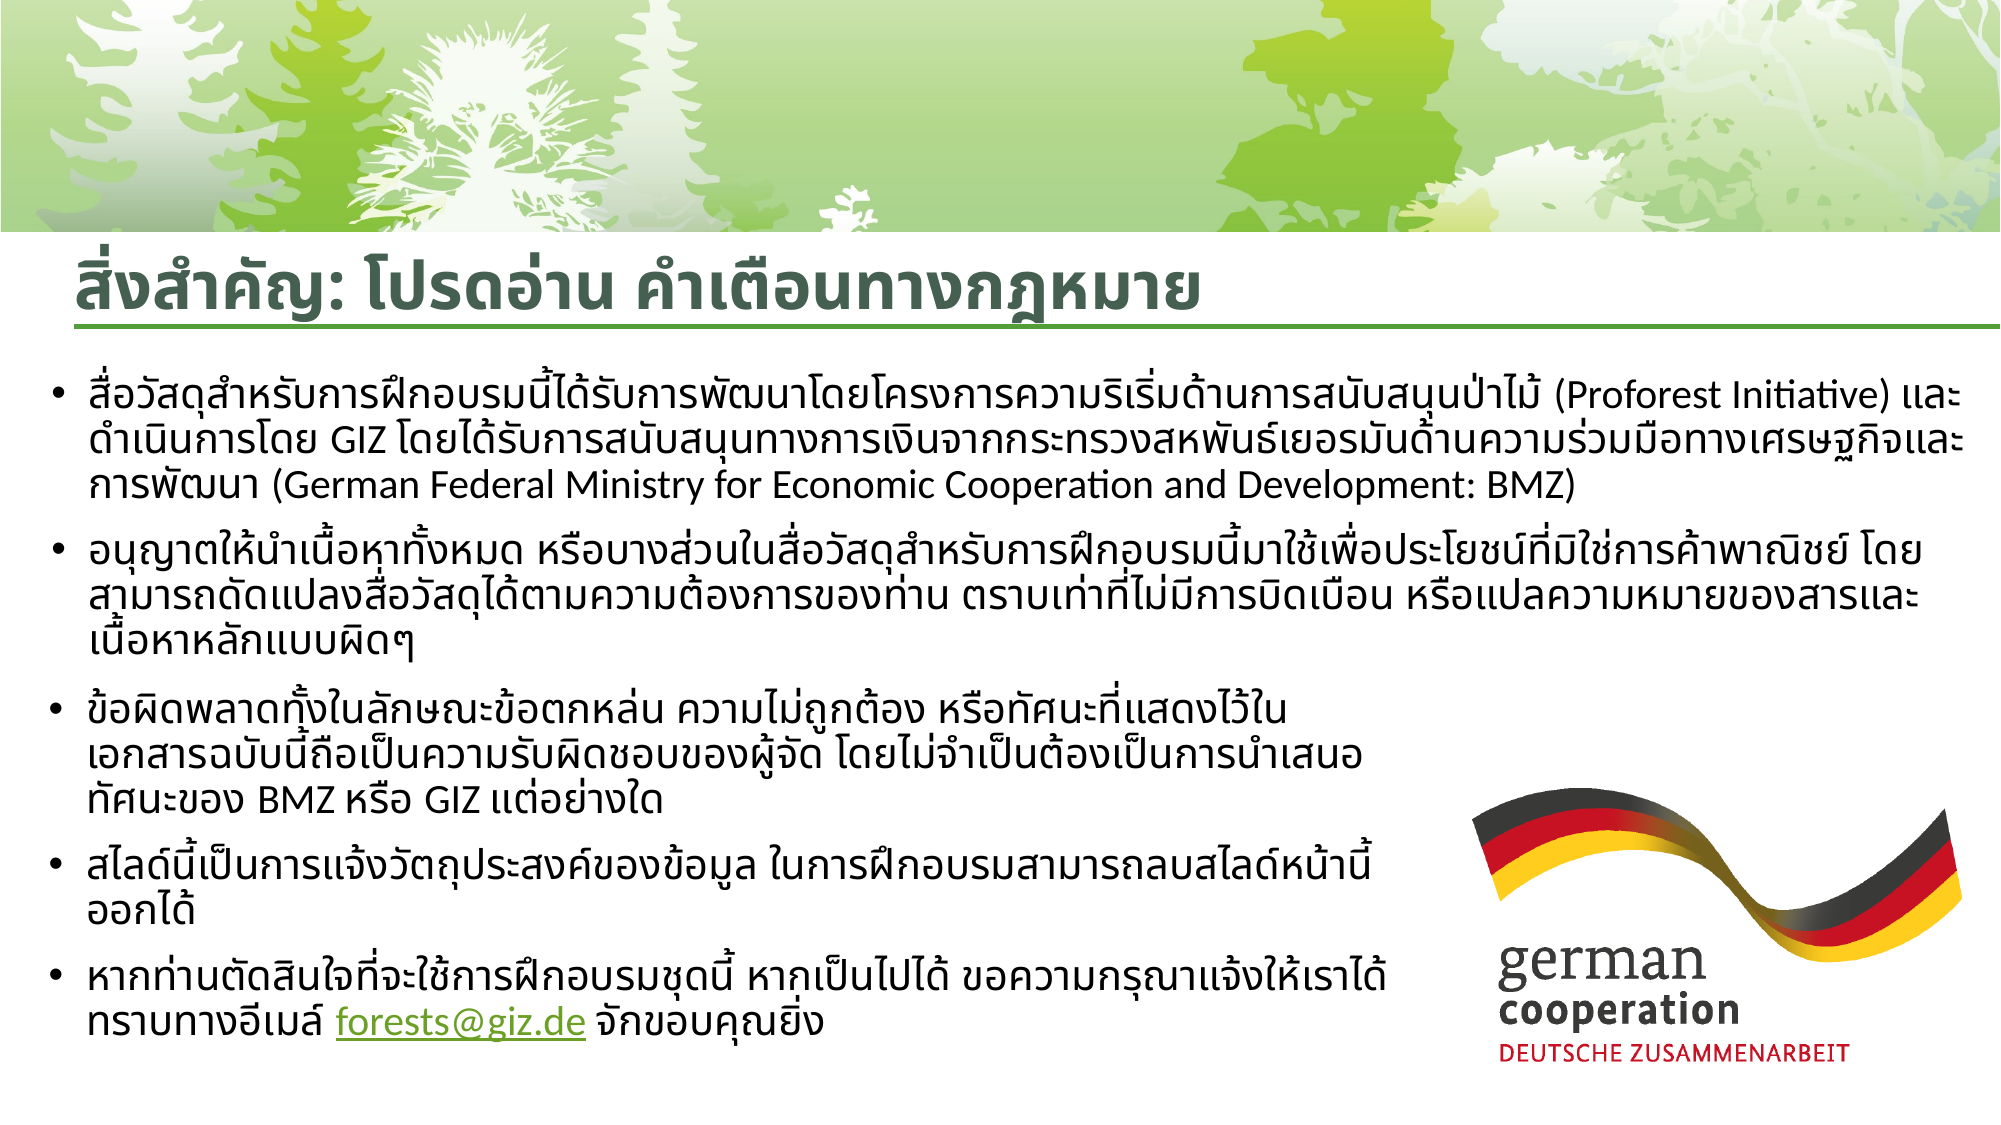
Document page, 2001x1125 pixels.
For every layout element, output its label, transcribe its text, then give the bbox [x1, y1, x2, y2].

list สื่อวัสดุสำหรับการฝึกอบรมนี้ได้รับการพัฒนาโดยโครงการความริเริ่มด้านการสนับสนุนป่าไม้ (Proforest Initiative) และดำเนินการโดย GIZ โดยได้รับการสนับสนุนทางการเงินจากกระทรวงสหพันธ์เยอรมันด้านความร่วมมือทางเศรษฐกิจและการพัฒนา (German Federal Ministry for Economic Cooperation and Development: BMZ) อนุญาตให้นำเนื้อหาทั้งหมด หรือบางส่วนในสื่อวัสดุสำหรับการฝึกอบรมนี้มาใช้เพื่อประโยชน์ที่มิใช่การค้าพาณิชย์ โดยสามารถดัดแปลงสื่อวัสดุได้ตามความต้องการของท่าน ตราบเท่าที่ไม่มีการบิดเบือน หรือแปลความหมายของสารและเนื้อหาหลักแบบผิดๆ [36, 364, 2000, 1099]
picture [0, 0, 2000, 232]
text_box ข้อผิดพลาดทั้งในลักษณะข้อตกหล่น ความไม่ถูกต้อง หรือทัศนะที่แสดงไว้ในเอกสารฉบับนี้ถือเป็นความรับผิดชอบของผู้จัด โดยไม่จำเป็นต้องเป็นการนำเสนอทัศนะของ BMZ หรือ GIZ แต่อย่างใด สไลด์นี้เป็นการแจ้งวัตถุประสงค์ของข้อมูล ในการฝึกอบรมสามารถลบสไลด์หน้านี้ออกได้ หากท่านตัดสินใจที่จะใช้การฝึกอบรมชุดนี้ หากเป็นไปได้ ขอความกรุณาแจ้งให้เราได้ ทราบทางอีเมล์ forests@giz.de จักขอบคุณยิ่ง [33, 680, 1423, 1101]
title สิ่งสำคัญ: โปรดอ่าน คำเตือนทางกฎหมาย [59, 204, 1782, 364]
picture [1472, 788, 1962, 1062]
